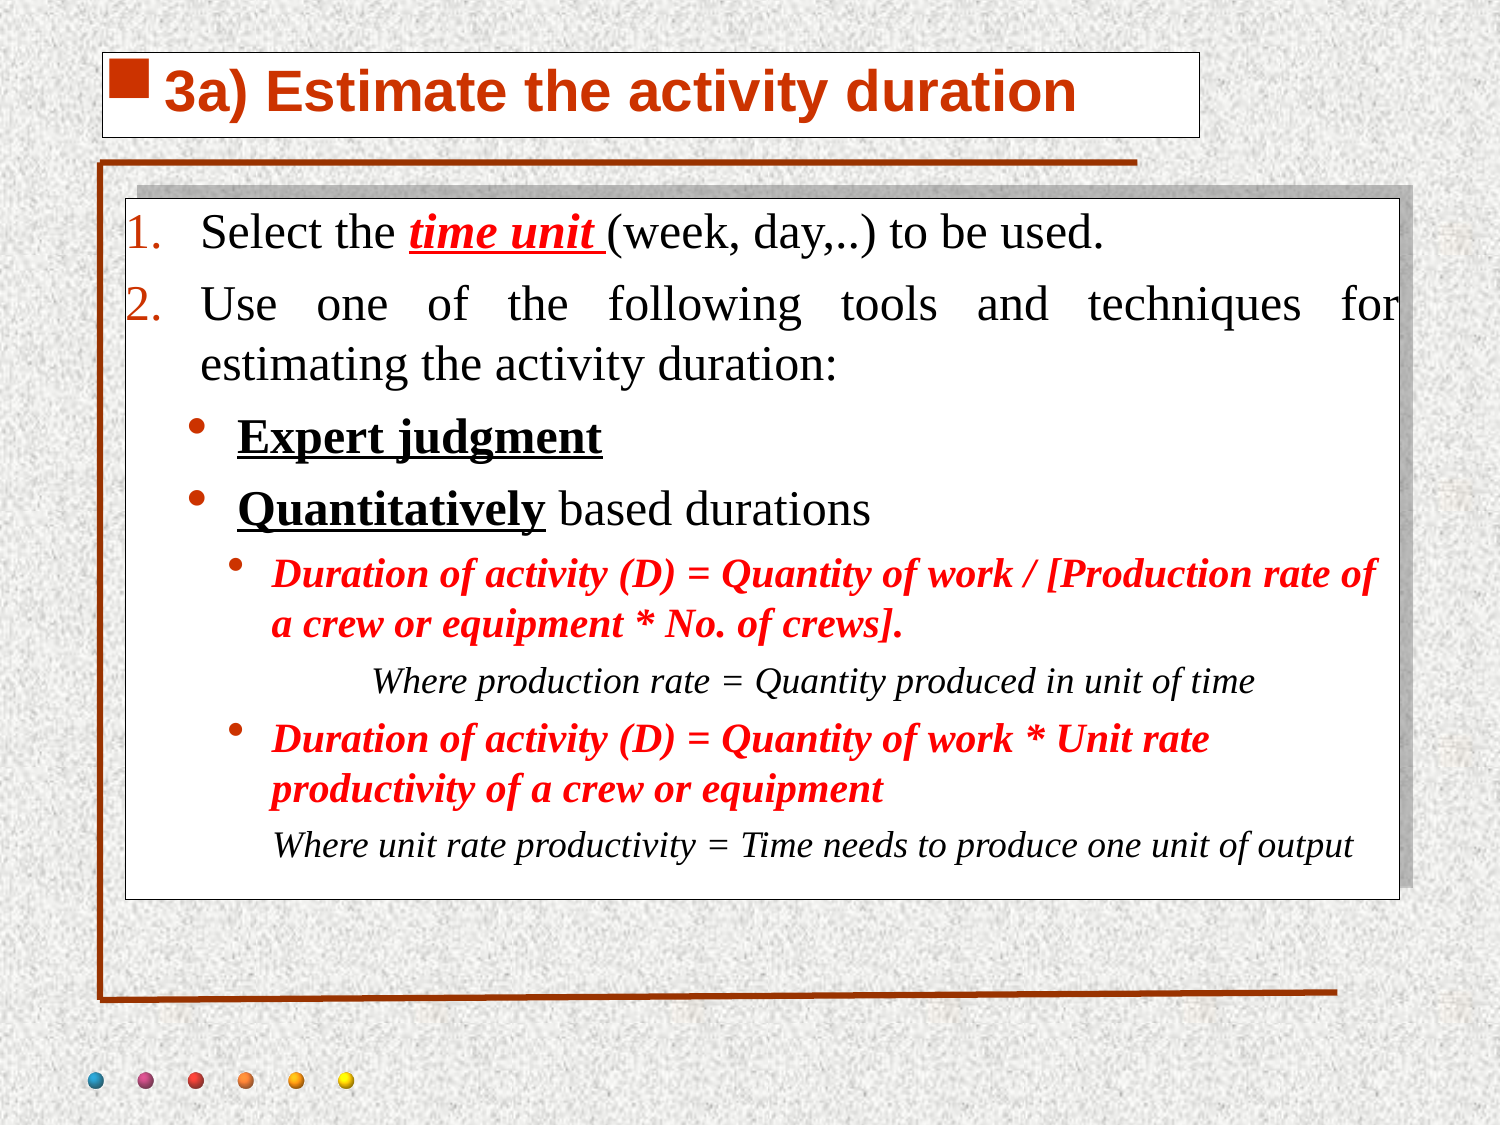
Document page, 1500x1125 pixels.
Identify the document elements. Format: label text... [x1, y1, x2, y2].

picture [0, 0, 1500, 1125]
title 3a) Estimate the activity duration [102, 52, 1200, 138]
list Select the time unit (week, day,..) to be used. Use one of the following tools and techniques for estimating the activity duration: Expert judgment Quantitatively based durations Duration of activity (D) = Quantity of work / [Production rate of a crew or equipment * No. of crews]. Where production rate = Quantity produced in unit of time Duration of activity (D) = Quantity of work * Unit rate productivity of a crew or equipment Where unit rate productivity = Time needs to produce one unit of output [125, 198, 1400, 900]
